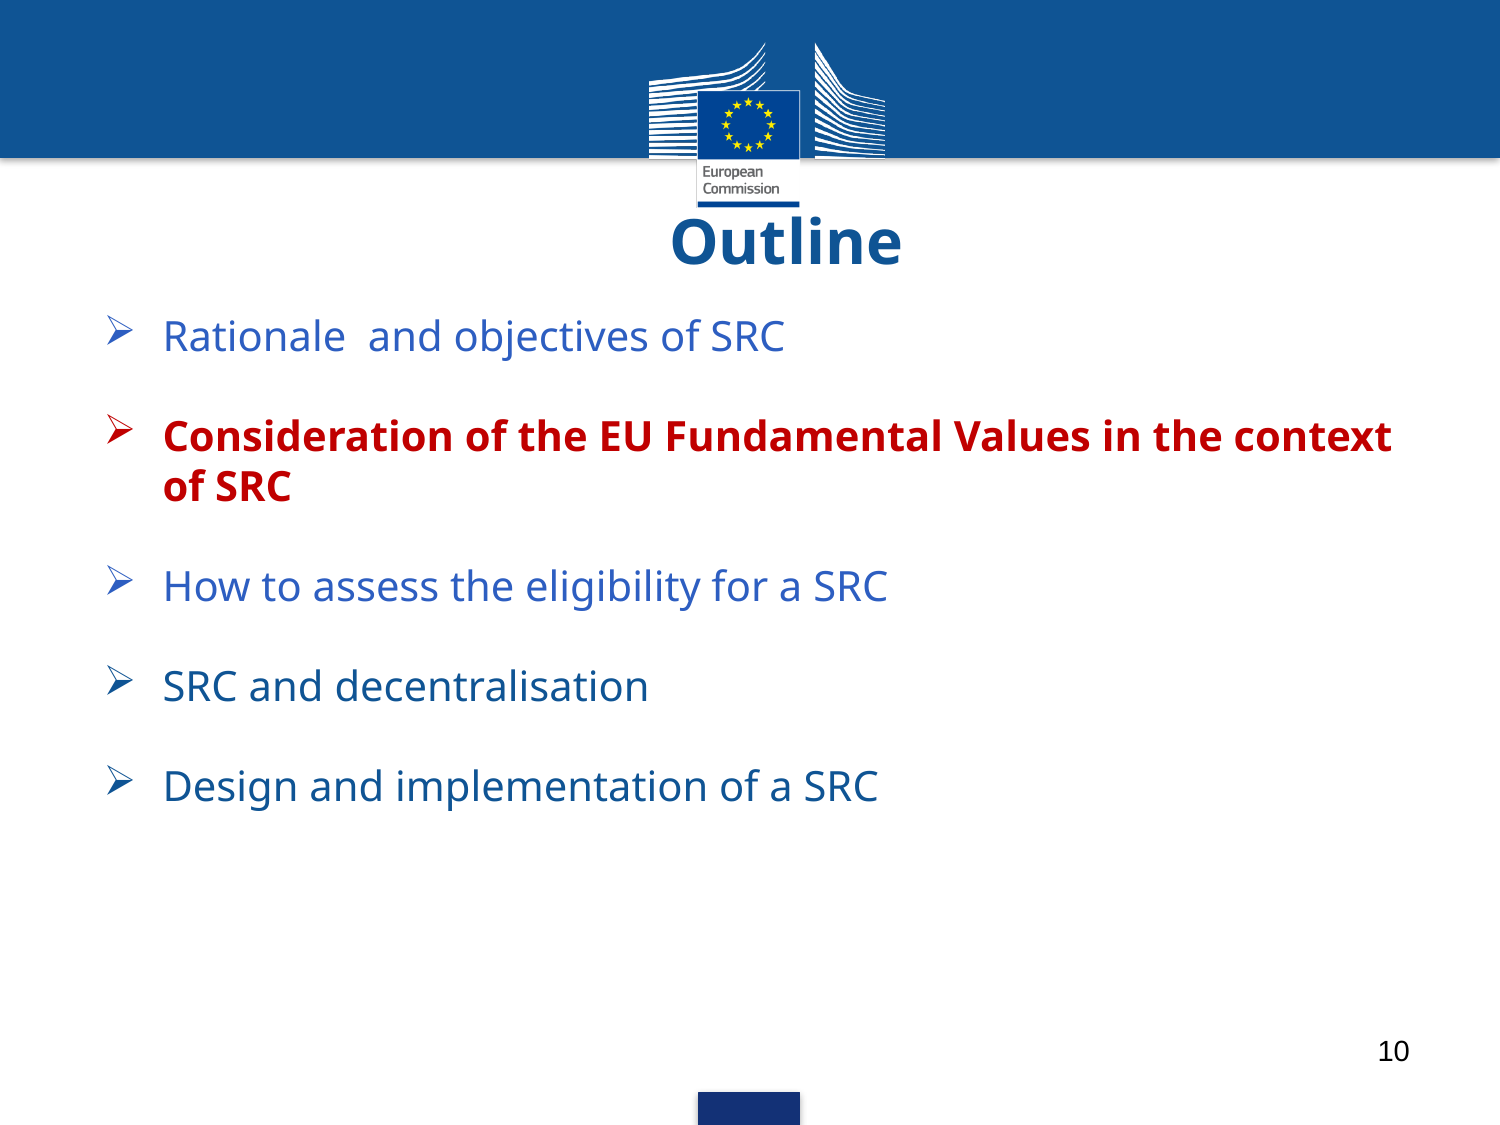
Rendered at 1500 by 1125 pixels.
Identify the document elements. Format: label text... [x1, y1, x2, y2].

title Outline [81, 175, 1433, 303]
list Rationale and objectives of SRC Consideration of the EU Fundamental Values in the context of SRC How to assess the eligibility for a SRC SRC and decentralisation Design and implementation of a SRC [88, 302, 1439, 1025]
slide_number 10 [1074, 1024, 1426, 1103]
picture [649, 42, 885, 175]
